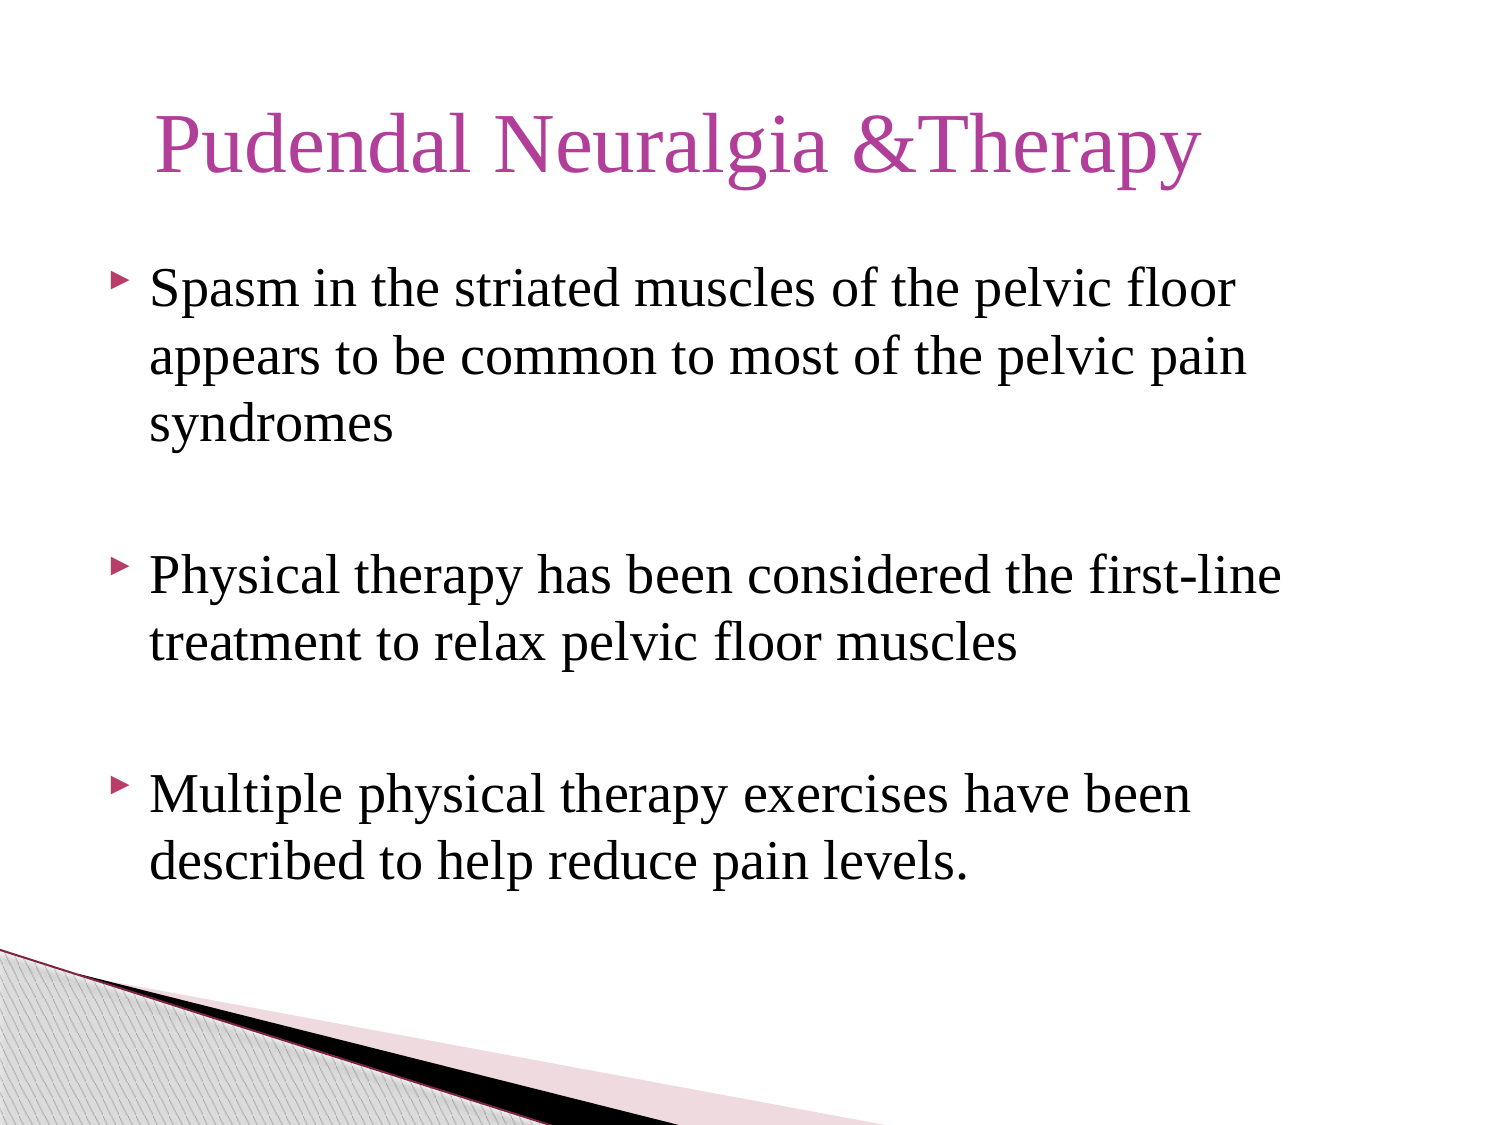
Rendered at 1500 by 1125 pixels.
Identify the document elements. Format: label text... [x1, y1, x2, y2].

list Spasm in the striated muscles of the pelvic floor appears to be common to most of the pelvic pain syndromes Physical therapy has been considered the first-line treatment to relax pelvic floor muscles Multiple physical therapy exercises have been described to help reduce pain levels. [75, 243, 1425, 986]
title Pudendal Neuralgia &Therapy [75, 45, 1425, 233]
